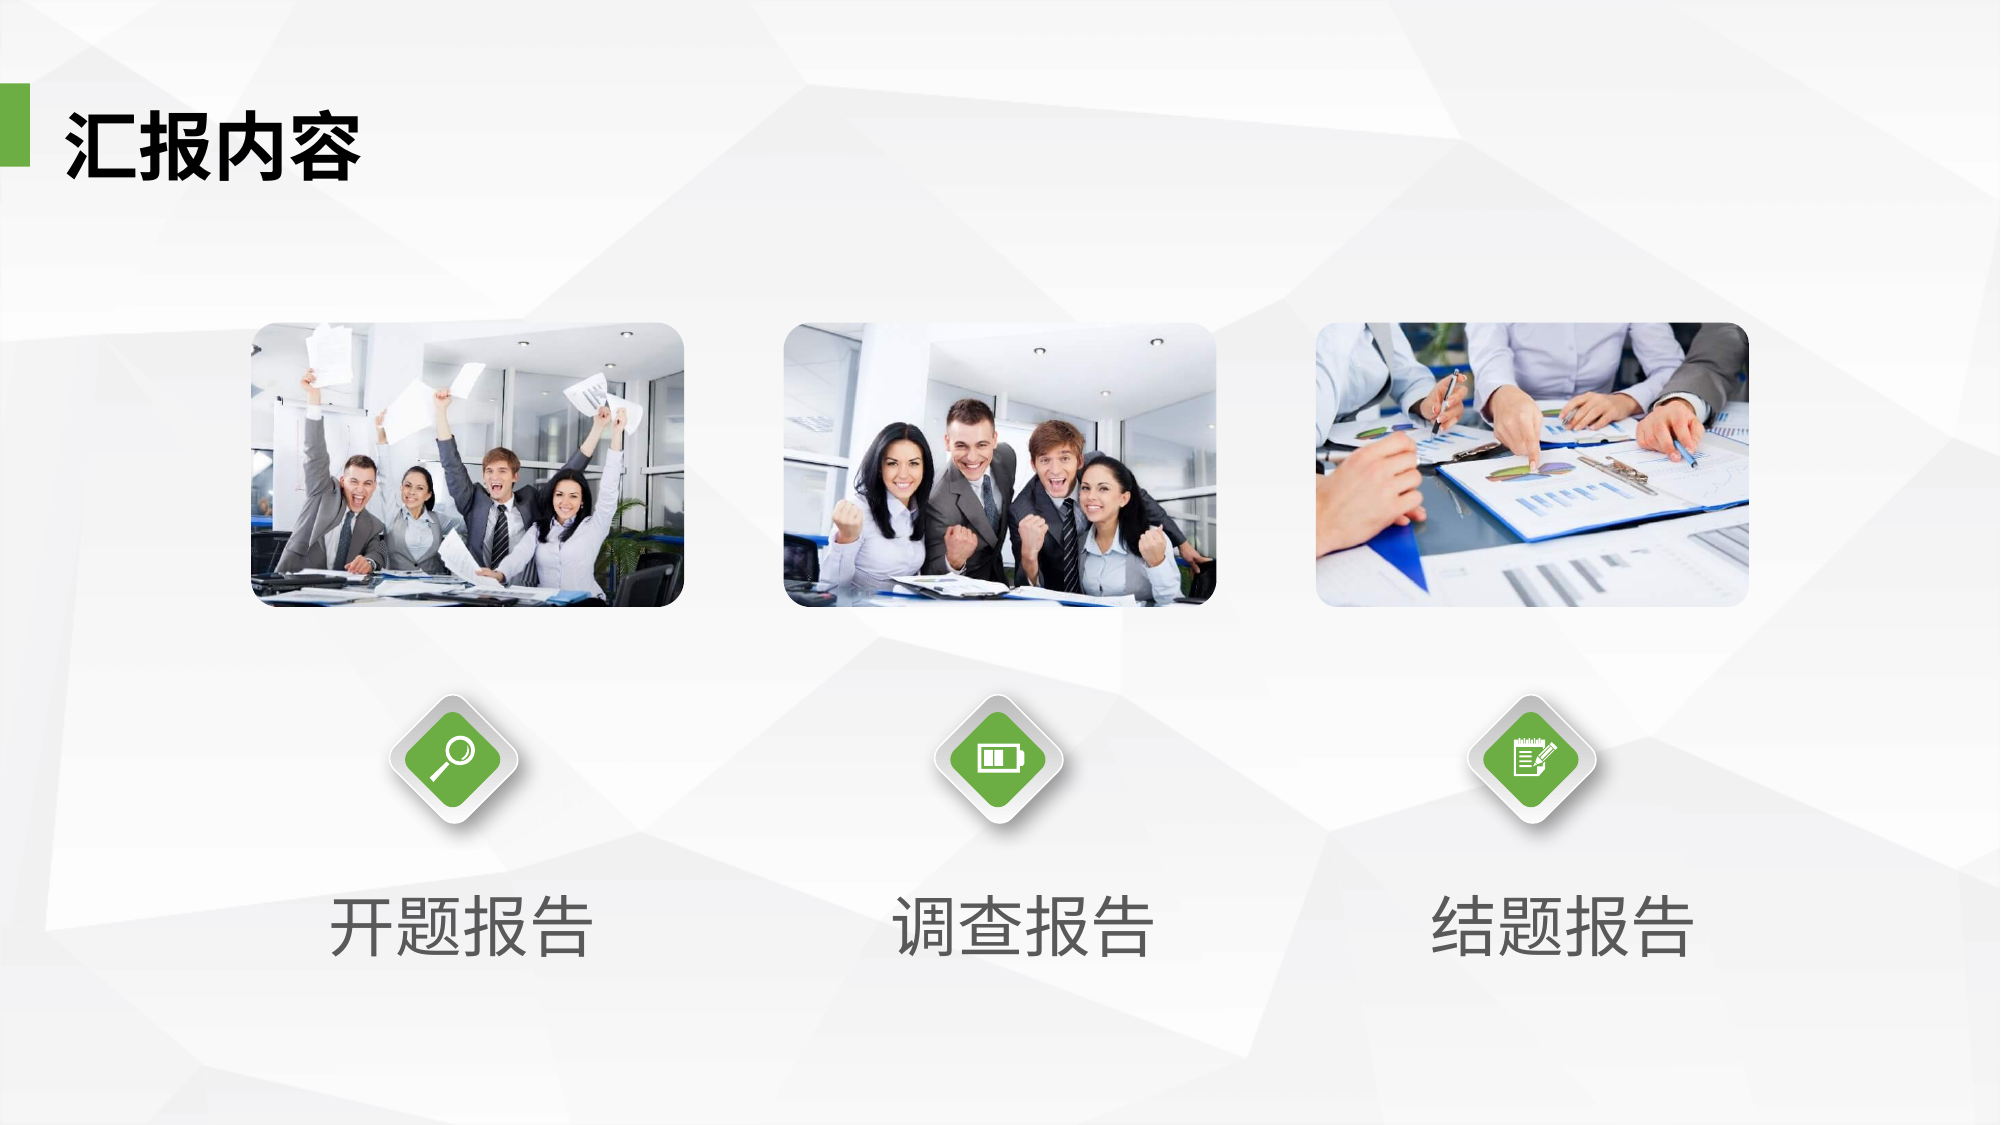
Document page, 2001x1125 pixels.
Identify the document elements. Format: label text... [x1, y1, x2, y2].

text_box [403, 707, 504, 810]
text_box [1482, 707, 1582, 810]
picture [0, 0, 2001, 1125]
text_box 开题报告 [224, 877, 701, 972]
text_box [949, 707, 1049, 810]
text_box 结题报告 [1299, 877, 1829, 972]
text_box 汇报内容 [48, 92, 489, 197]
text_box [0, 82, 31, 168]
text_box 调查报告 [786, 877, 1263, 972]
